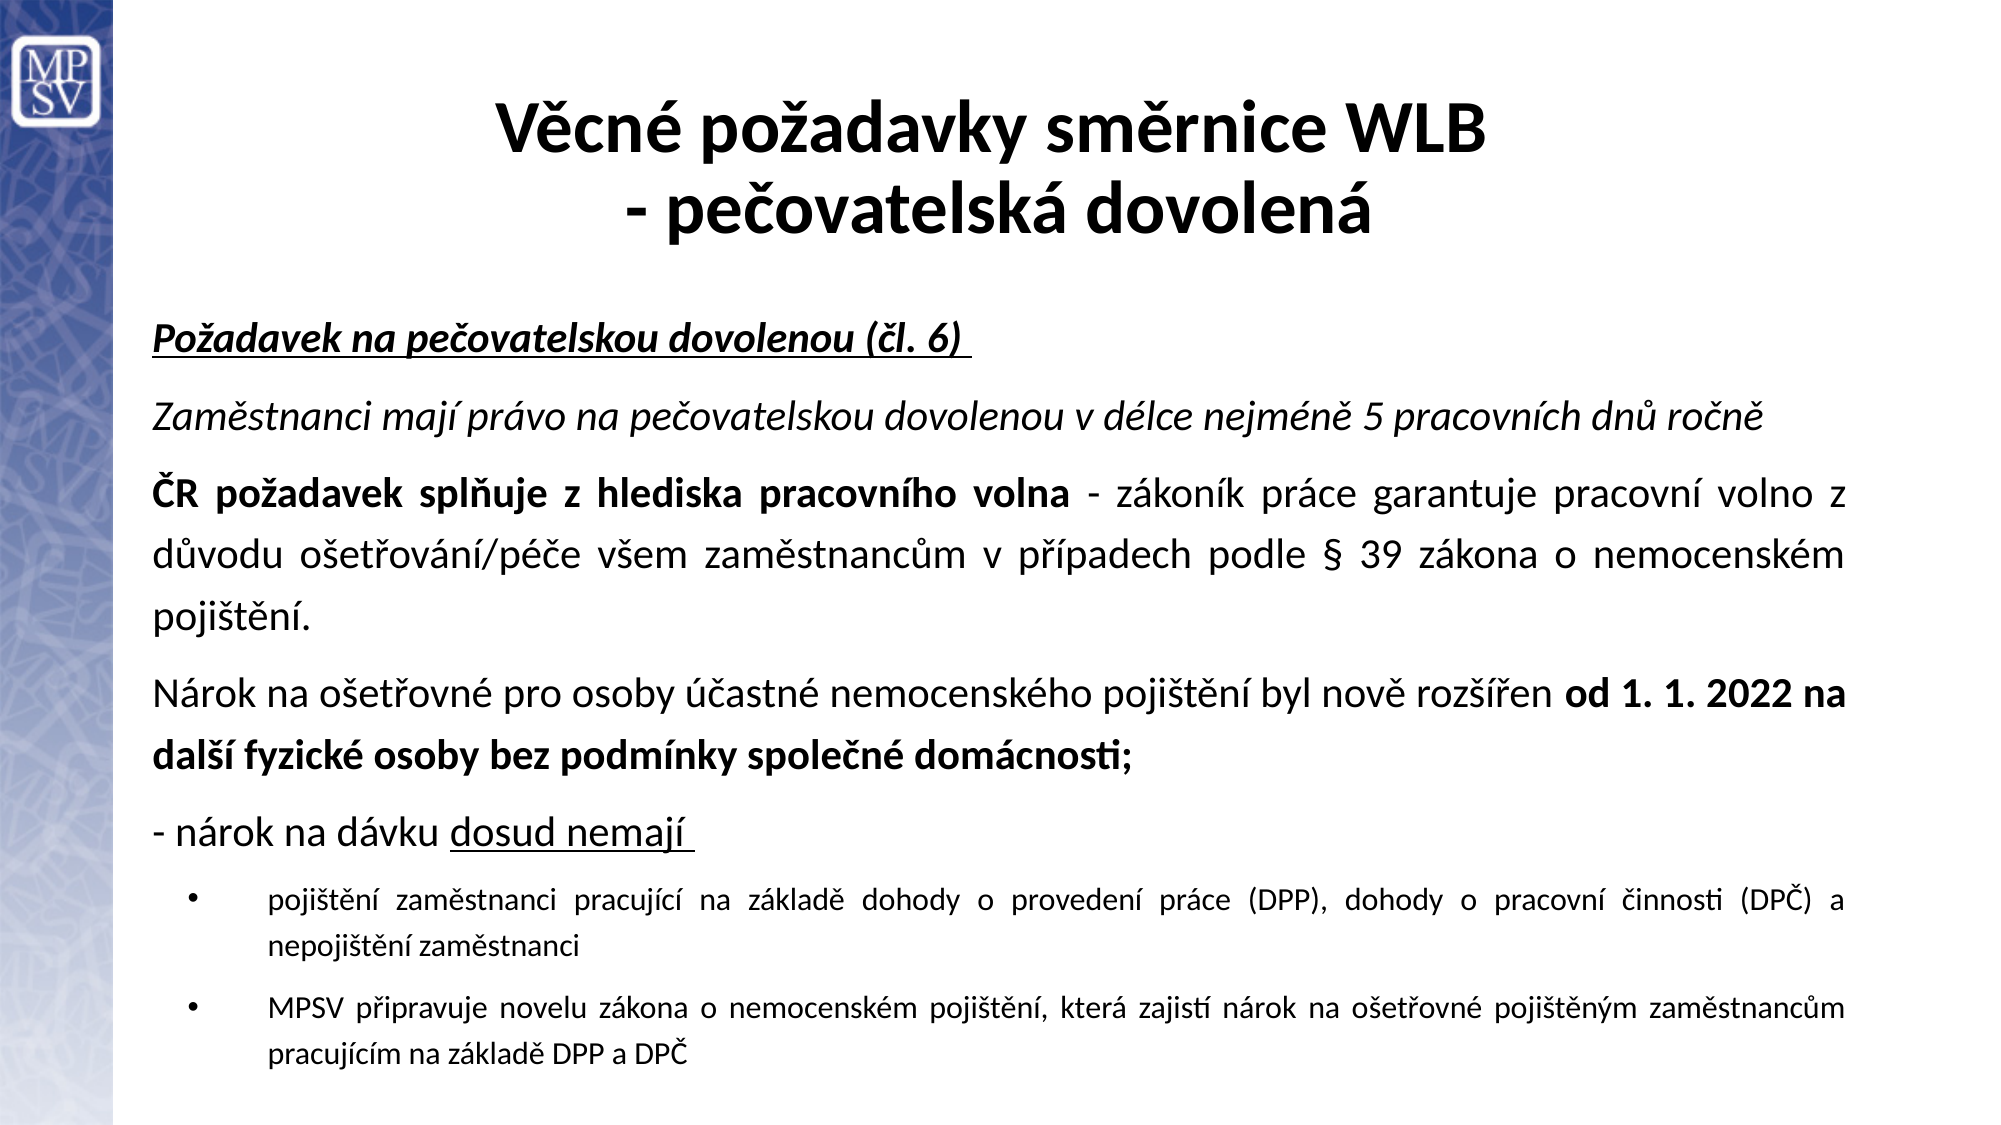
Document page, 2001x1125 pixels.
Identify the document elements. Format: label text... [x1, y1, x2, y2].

picture [0, 0, 113, 1125]
list Požadavek na pečovatelskou dovolenou (čl. 6) Zaměstnanci mají právo na pečovatelskou dovolenou v délce nejméně 5 pracovních dnů ročně ČR požadavek splňuje z hlediska pracovního volna - zákoník práce garantuje pracovní volno z důvodu ošetřování/péče všem zaměstnancům v případech podle § 39 zákona o nemocenském pojištění. Nárok na ošetřovné pro osoby účastné nemocenského pojištění byl nově rozšířen od 1. 1. 2022 na další fyzické osoby bez podmínky společné domácnosti; - nárok na dávku dosud nemají pojištění zaměstnanci pracující na základě dohody o provedení práce (DPP), dohody o pracovní činnosti (DPČ) a nepojištění zaměstnanci MPSV připravuje novelu zákona o nemocenském pojištění, která zajistí nárok na ošetřovné pojištěným zaměstnancům pracujícím na základě DPP a DPČ [137, 292, 1863, 1084]
title Věcné požadavky směrnice WLB - pečovatelská dovolená [137, 59, 1863, 278]
